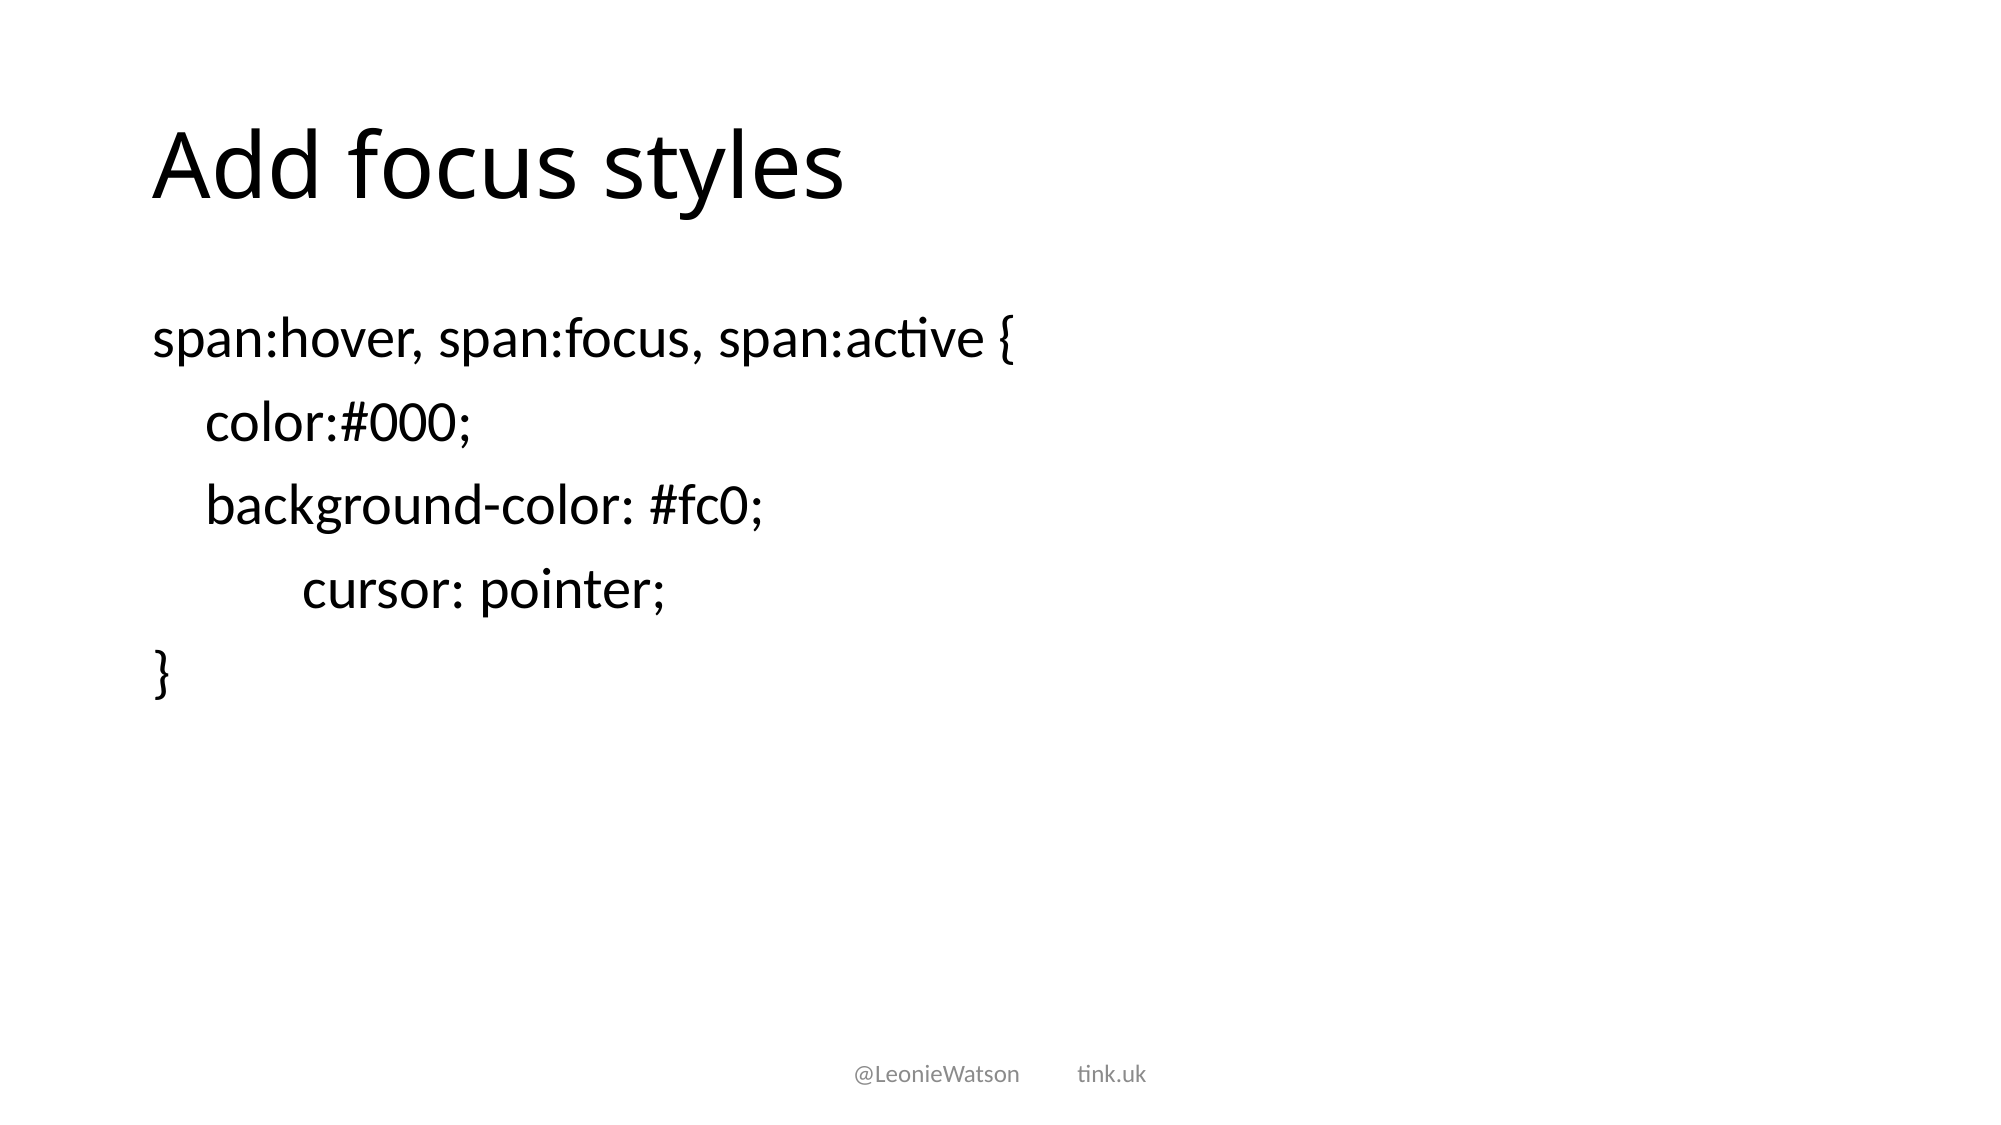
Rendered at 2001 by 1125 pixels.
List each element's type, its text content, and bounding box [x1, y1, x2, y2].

title Add focus styles [137, 59, 1863, 278]
footer @LeonieWatson tink.uk [662, 1042, 1338, 1103]
list span:hover, span:focus, span:active { color:#000; background-color: #fc0; cursor: pointer; } [137, 299, 1863, 1014]
